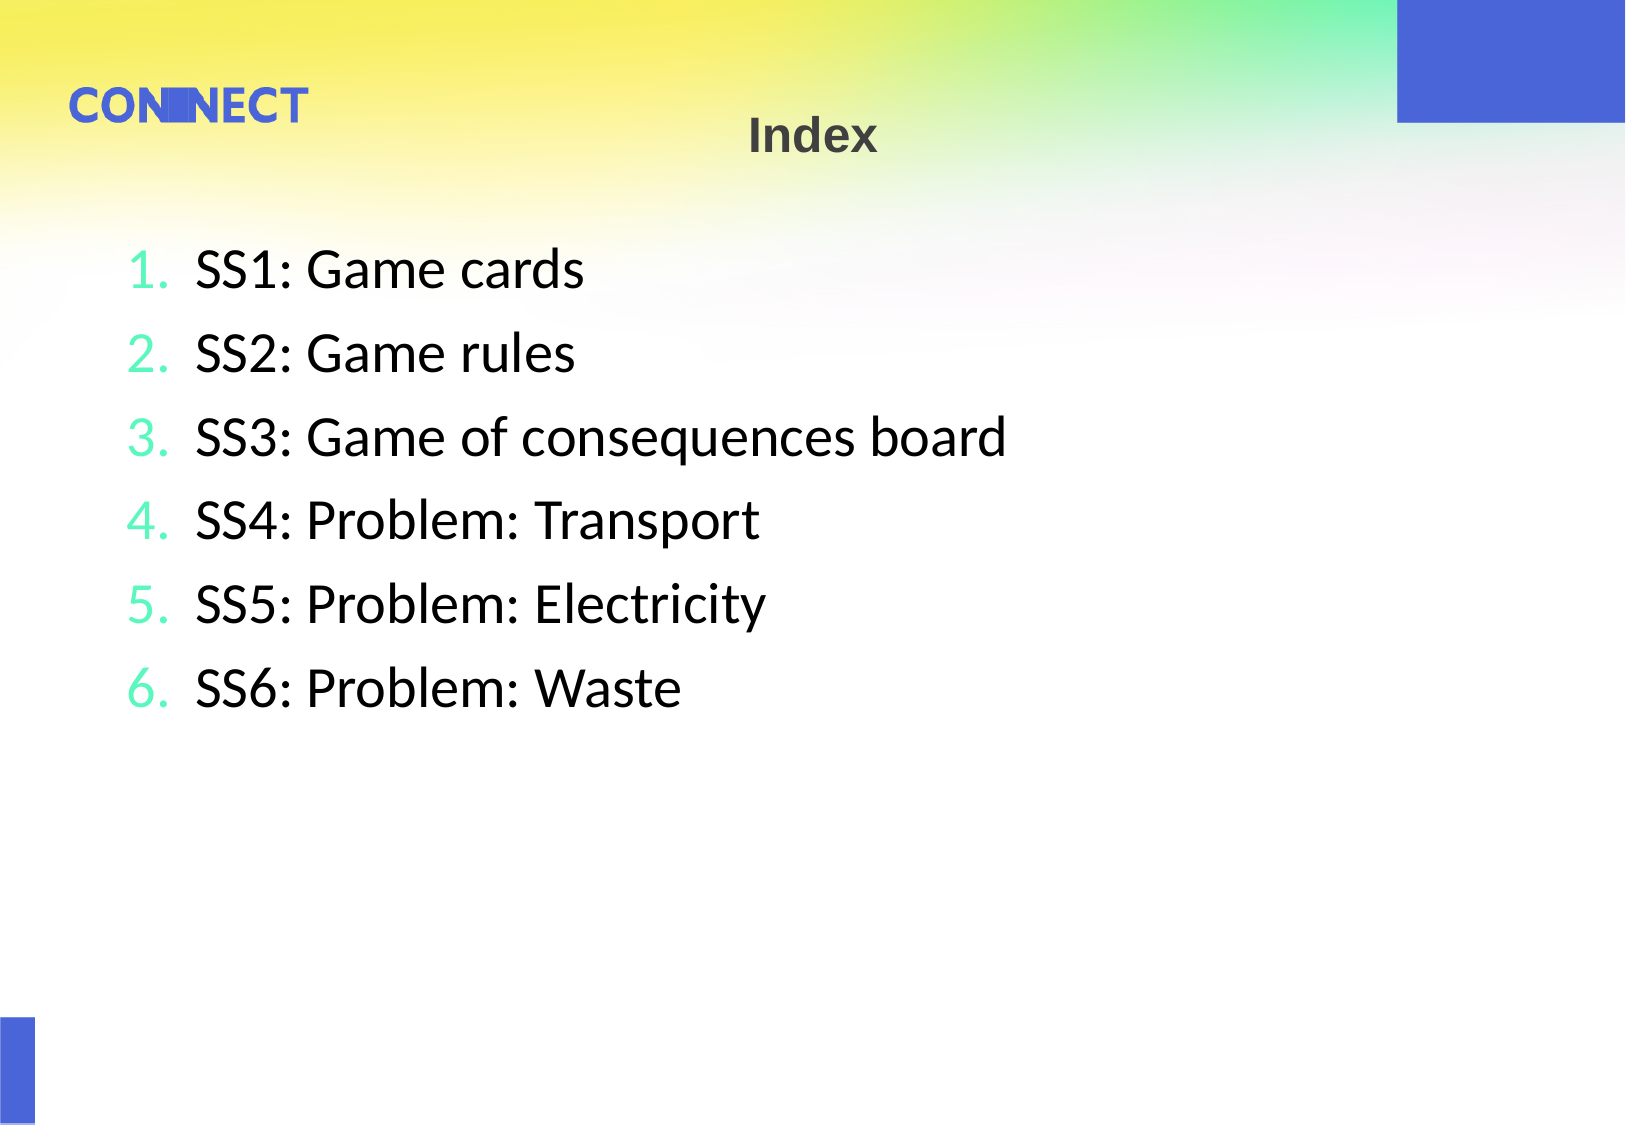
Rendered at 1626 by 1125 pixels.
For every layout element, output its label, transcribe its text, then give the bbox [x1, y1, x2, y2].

picture [0, 0, 1626, 1125]
list SS1: Game cards SS2: Game rules SS3: Game of consequences board SS4: Problem: Transport SS5: Problem: Electricity SS6: Problem: Waste [111, 230, 1499, 1023]
list Index [314, 102, 1312, 171]
